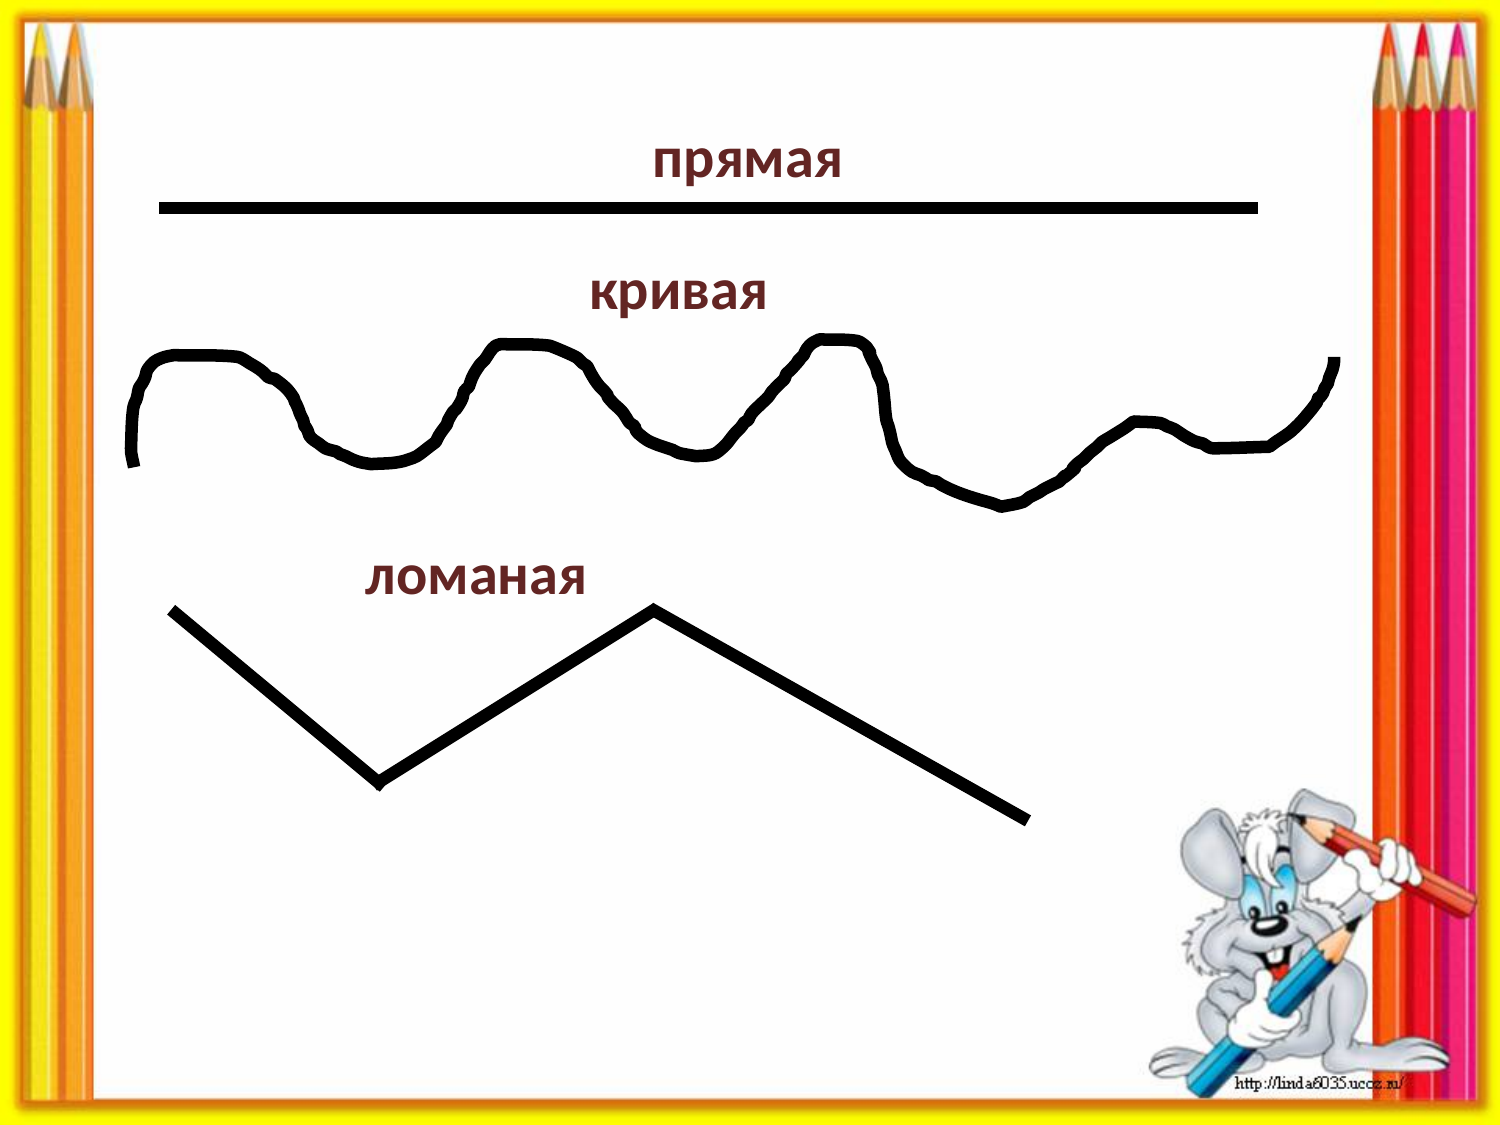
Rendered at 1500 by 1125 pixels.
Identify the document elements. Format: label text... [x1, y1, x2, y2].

text_box ломаная [350, 528, 603, 608]
text_box кривая [574, 243, 784, 329]
picture [0, 0, 1500, 1125]
text_box [130, 338, 1335, 508]
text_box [373, 607, 648, 786]
text_box прямая [638, 111, 859, 197]
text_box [649, 607, 1029, 822]
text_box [170, 609, 370, 788]
